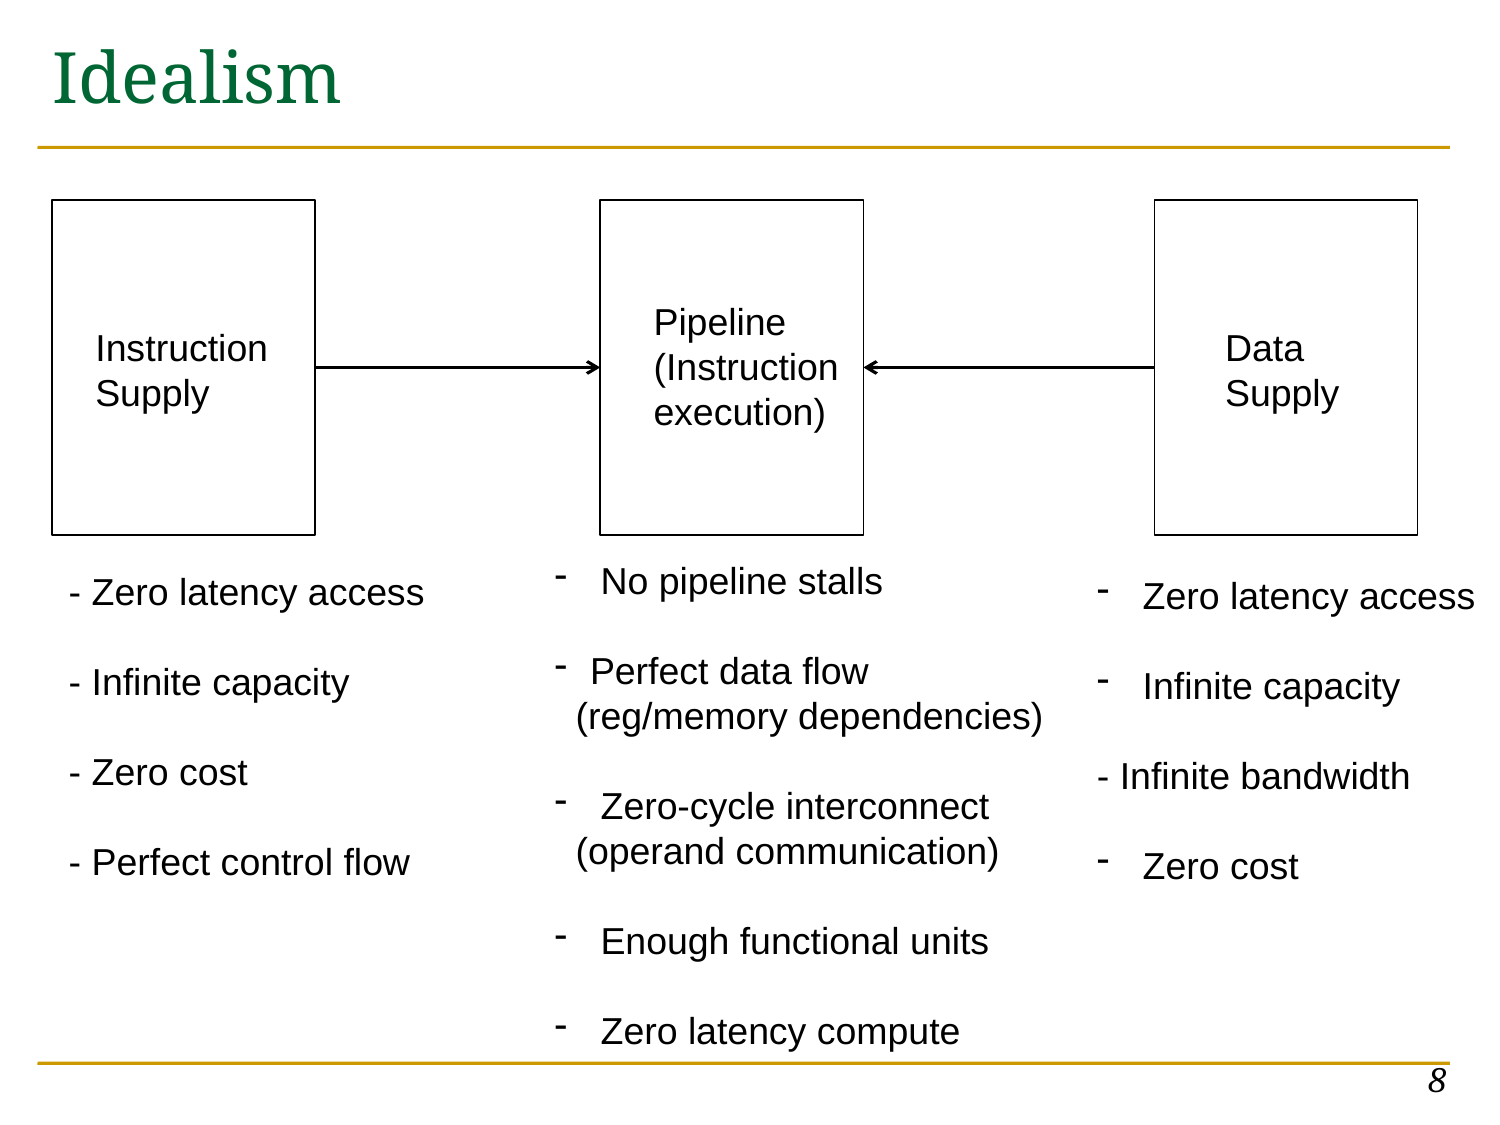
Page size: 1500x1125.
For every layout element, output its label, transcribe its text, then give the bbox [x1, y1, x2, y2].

text_box Data Supply [1210, 316, 1355, 422]
text_box Pipeline (Instruction execution) [638, 290, 854, 486]
text_box - Zero latency access - Infinite capacity - Zero cost - Perfect control flow [53, 560, 440, 1026]
text_box Instruction Supply [80, 316, 284, 422]
text_box Zero latency access Infinite capacity - Infinite bandwidth Zero cost [1082, 564, 1491, 1029]
text_box No pipeline stalls Perfect data flow (reg/memory dependencies) Zero-cycle interconnect (operand communication) Enough functional units Zero latency compute [539, 549, 1059, 1125]
slide_number 8 [1111, 1036, 1462, 1112]
text_box [1154, 200, 1418, 535]
text_box [600, 200, 864, 535]
text_box [51, 200, 316, 535]
title Idealism [37, 24, 1450, 200]
